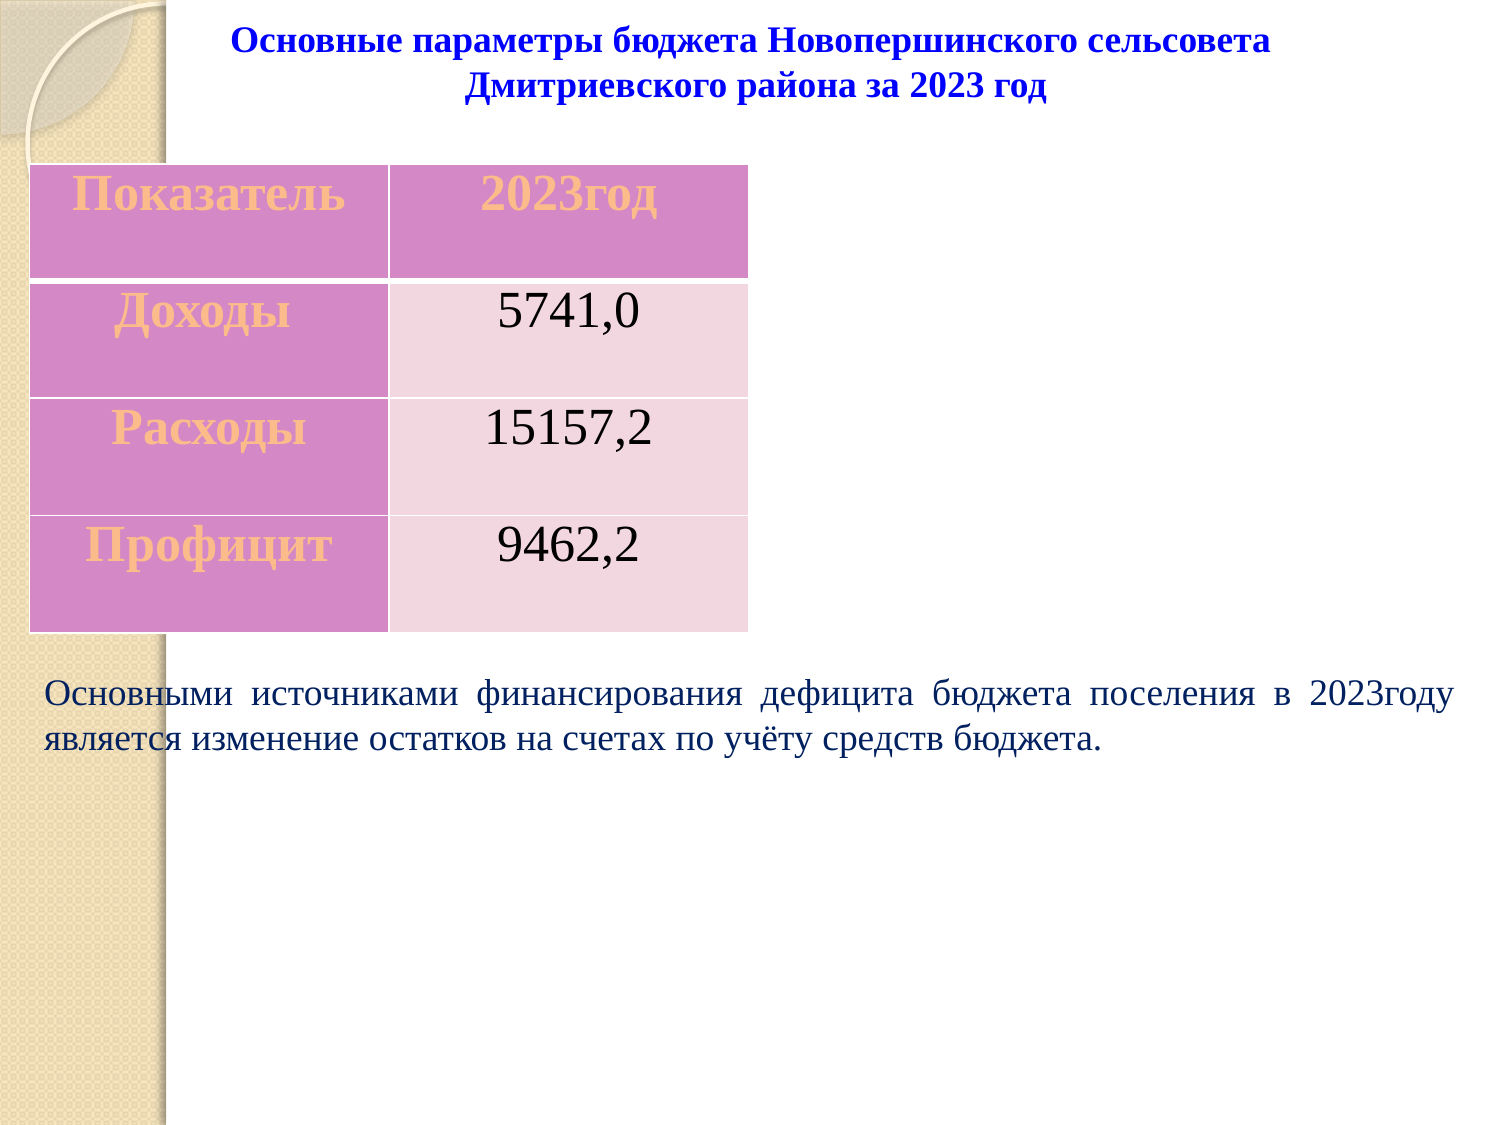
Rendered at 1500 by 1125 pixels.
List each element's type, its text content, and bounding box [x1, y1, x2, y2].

table_cell 5741,0 [390, 284, 748, 397]
table_cell 15157,2 [390, 399, 748, 515]
table_header 2023год [390, 165, 748, 278]
table_cell Расходы [30, 399, 388, 515]
table_cell Профицит [30, 516, 388, 632]
table_header Показатель [30, 165, 388, 278]
table_cell 9462,2 [390, 516, 748, 632]
text_box Основные параметры бюджета Новопершинского сельсовета Дмитриевского района за 2023 год [29, 7, 1483, 112]
table_cell Доходы [30, 284, 388, 397]
text_box Основными источниками финансирования дефицита бюджета поселения в 2023году является изменение остатков на счетах по учёту средств бюджета. [29, 660, 1471, 766]
